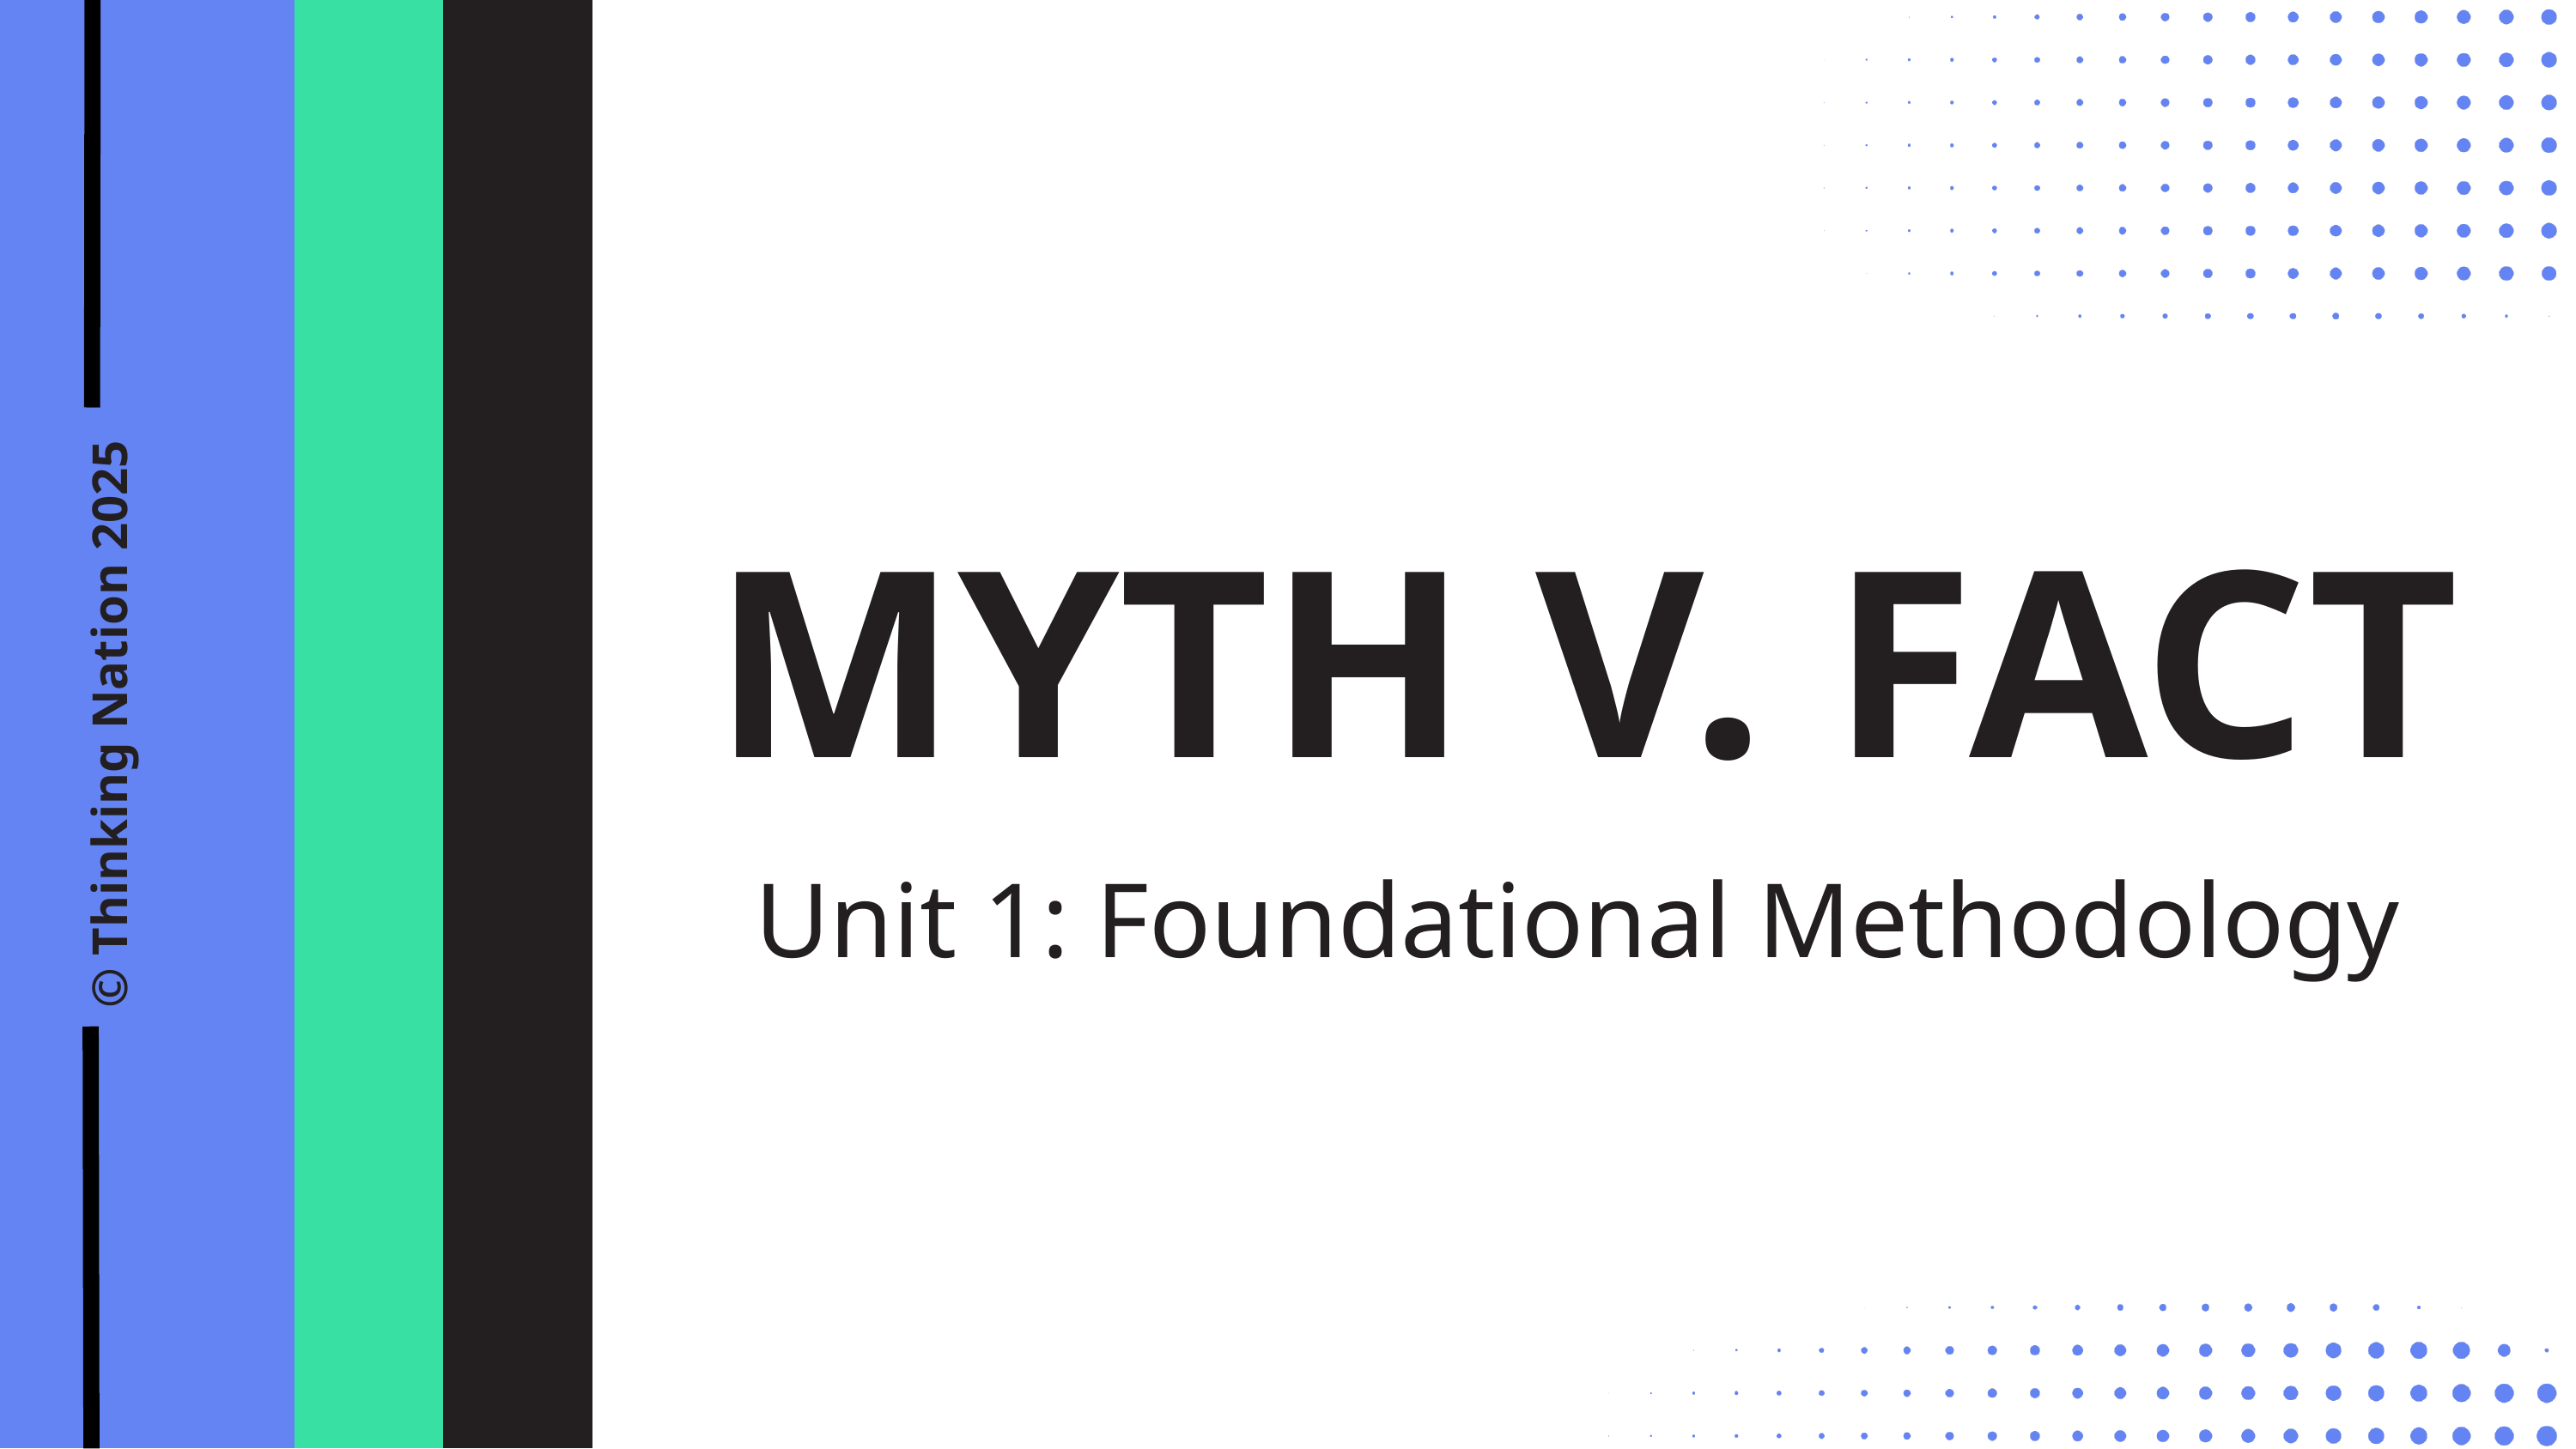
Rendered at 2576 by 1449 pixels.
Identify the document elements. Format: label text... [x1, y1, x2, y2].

text_box MYTH V. FACT [599, 518, 2576, 818]
text_box [1781, 0, 2576, 319]
text_box Unit 1: Foundational Methodology [611, 805, 2545, 978]
text_box [1565, 1303, 2576, 1449]
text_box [0, 0, 593, 1449]
